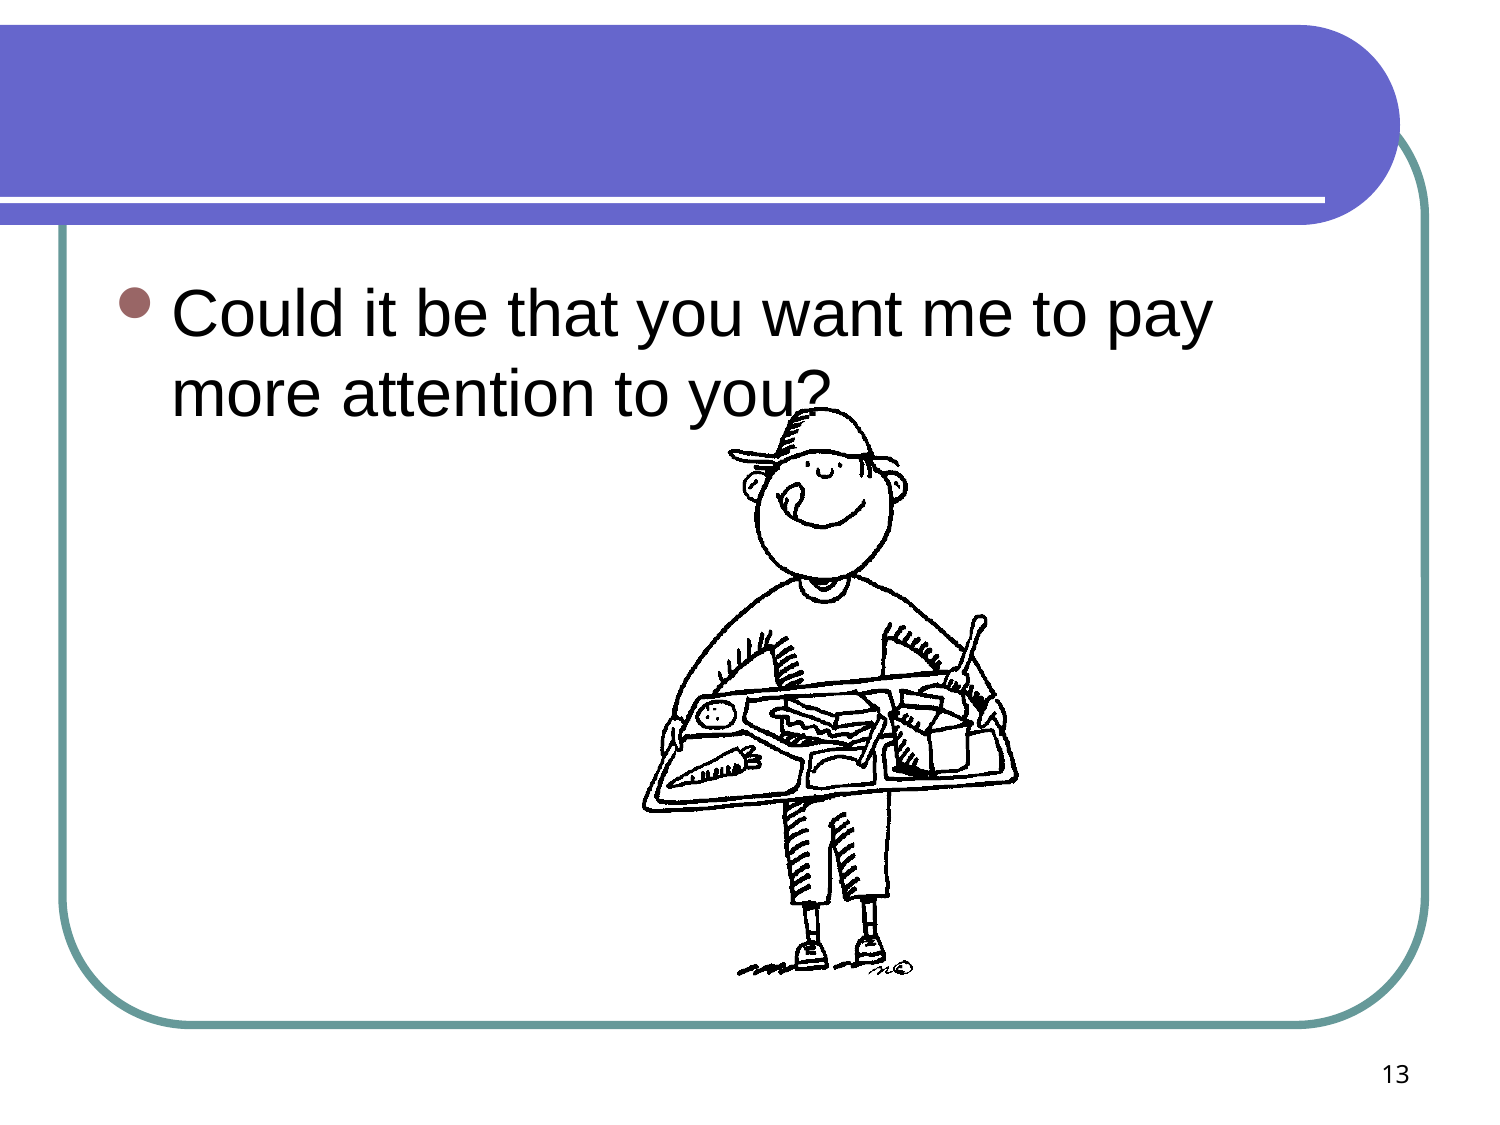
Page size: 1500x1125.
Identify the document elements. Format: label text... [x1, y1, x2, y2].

list Could it be that you want me to pay more attention to you? [99, 262, 1401, 988]
slide_number 13 [1074, 1024, 1426, 1101]
picture [631, 396, 1026, 976]
